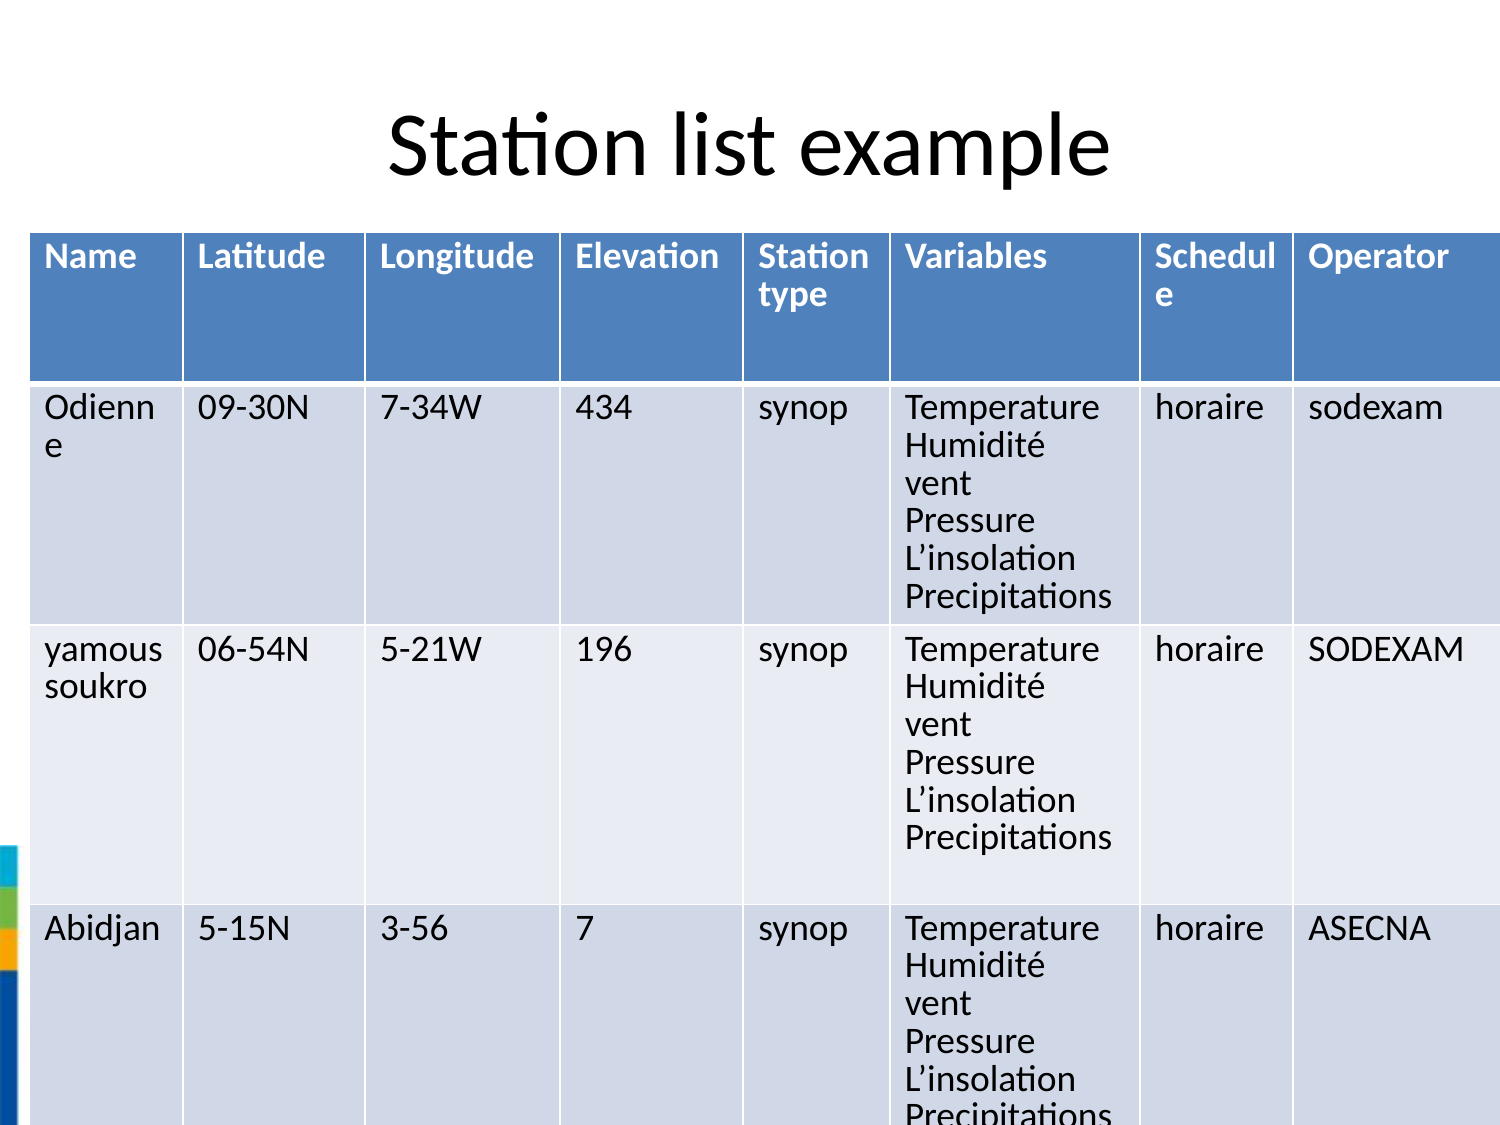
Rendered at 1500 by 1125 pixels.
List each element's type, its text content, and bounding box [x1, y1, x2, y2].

table_cell synop [744, 626, 889, 904]
table_cell 7-34W [366, 387, 559, 624]
table_header Name [30, 233, 182, 381]
table_header Longitude [366, 233, 559, 381]
table_cell sodexam [1294, 387, 1500, 624]
table_header Schedule [1141, 233, 1292, 381]
table_cell Temperature Humidité vent Pressure L’insolation Precipitations [891, 387, 1139, 624]
table_cell Odienne [30, 387, 182, 624]
table_header Latitude [184, 233, 364, 381]
table_cell synop [744, 905, 889, 1125]
table_cell Abidjan [30, 905, 182, 1125]
table_header Variables [891, 233, 1139, 381]
table_cell horaire [1141, 626, 1292, 904]
table_cell synop [744, 387, 889, 624]
table_cell horaire [1141, 905, 1292, 1125]
table_cell 09-30N [184, 387, 364, 624]
table_cell 06-54N [184, 626, 364, 904]
table_cell ASECNA [1294, 905, 1500, 1125]
table_cell 434 [561, 387, 742, 624]
table_cell 3-56 [366, 905, 559, 1125]
table_cell yamoussoukro [30, 626, 182, 904]
table_cell Temperature Humidité vent Pressure L’insolation Precipitations [891, 905, 1139, 1125]
picture [0, 845, 29, 1125]
table_cell SODEXAM [1294, 626, 1500, 904]
table_cell 7 [561, 905, 742, 1125]
table_cell horaire [1141, 387, 1292, 624]
table_cell 196 [561, 626, 742, 904]
table_cell 5-21W [366, 626, 559, 904]
table_header Station type [744, 233, 889, 381]
title Station list example [75, 45, 1425, 232]
table_header Operator [1294, 233, 1500, 381]
table_cell 5-15N [184, 905, 364, 1125]
table_cell Temperature Humidité vent Pressure L’insolation Precipitations [891, 626, 1139, 904]
table_header Elevation [561, 233, 742, 381]
